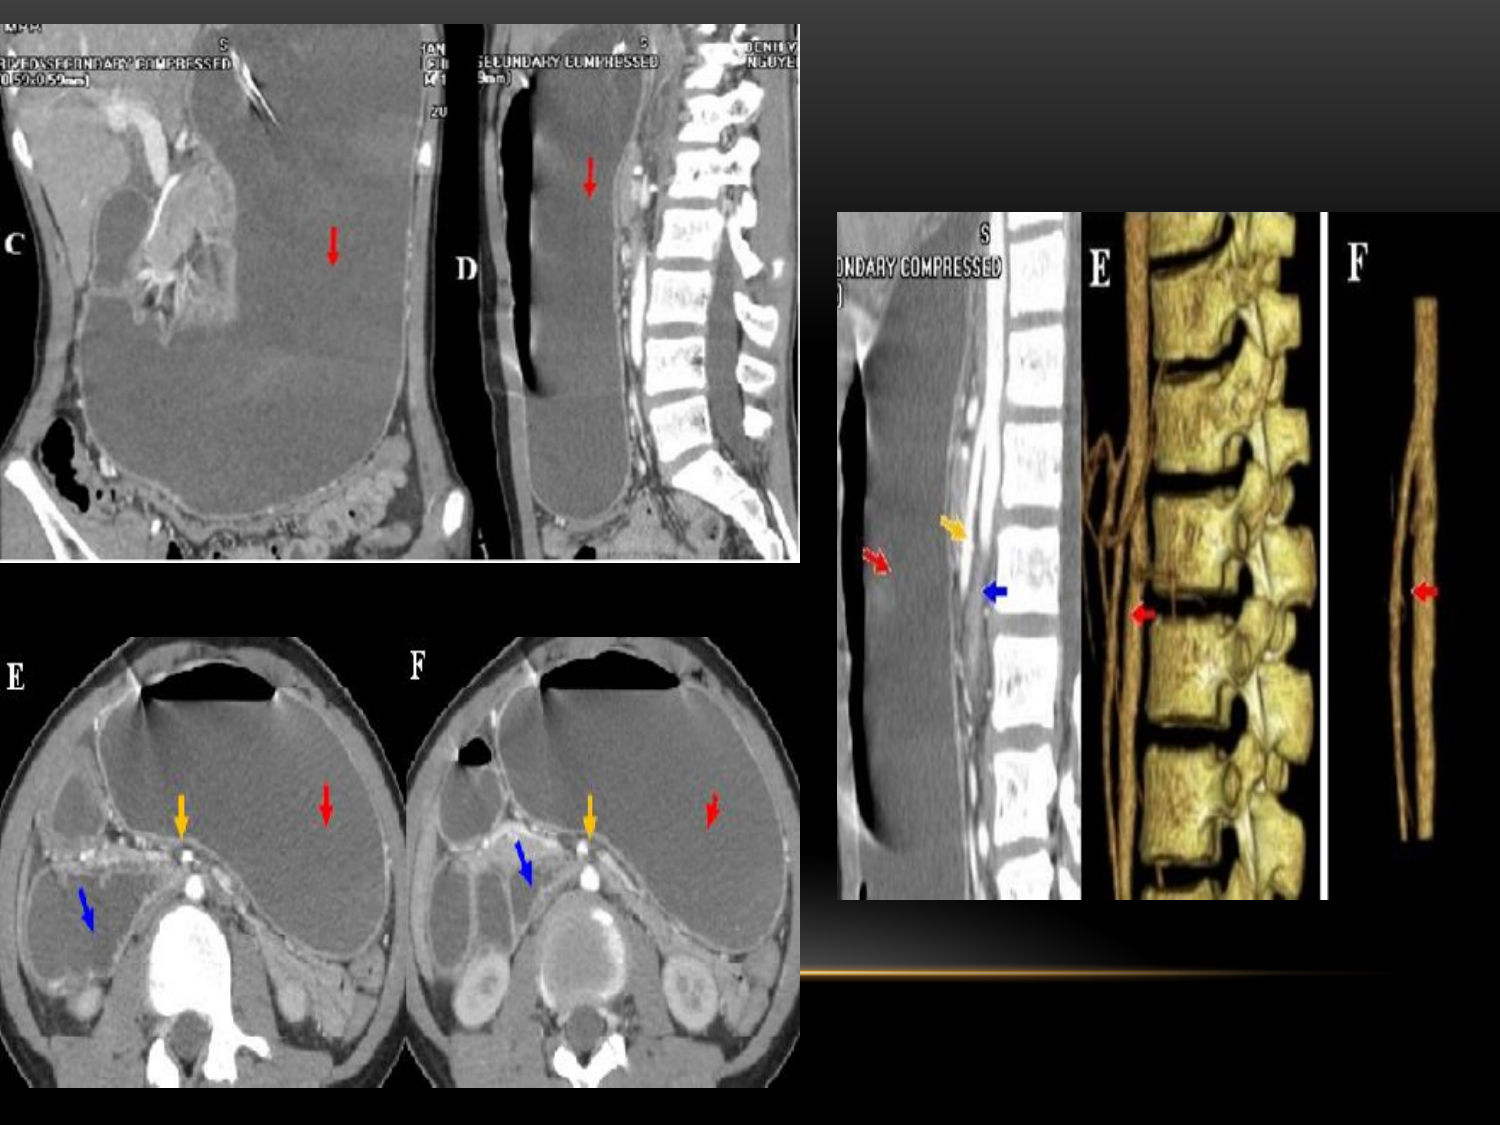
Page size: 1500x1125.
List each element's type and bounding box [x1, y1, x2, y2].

picture [0, 0, 1500, 1125]
list [0, 24, 801, 563]
